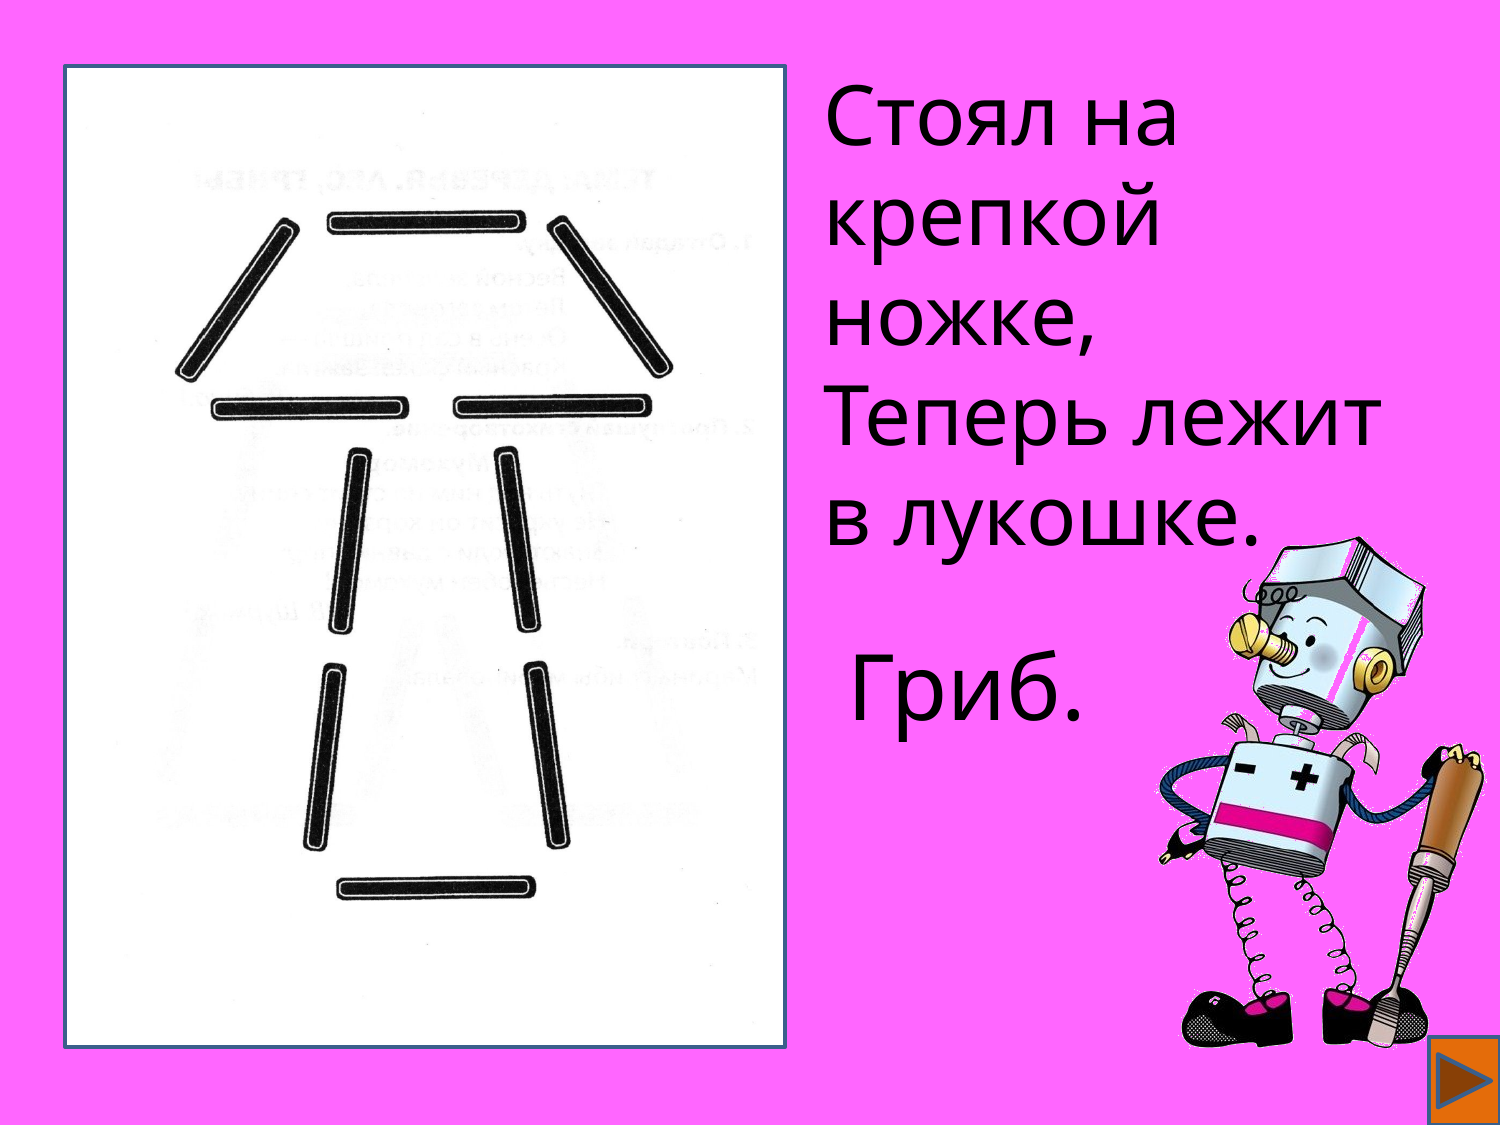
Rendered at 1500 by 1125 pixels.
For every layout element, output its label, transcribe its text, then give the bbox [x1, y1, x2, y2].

text_box Гриб. [832, 621, 1116, 747]
picture [76, 89, 763, 1035]
picture [1121, 526, 1500, 1064]
text_box Стоял на крепкой ножке, Теперь лежит в лукошке. [809, 54, 1436, 570]
text_box [1427, 1070, 1500, 1125]
text_box [63, 64, 787, 1049]
